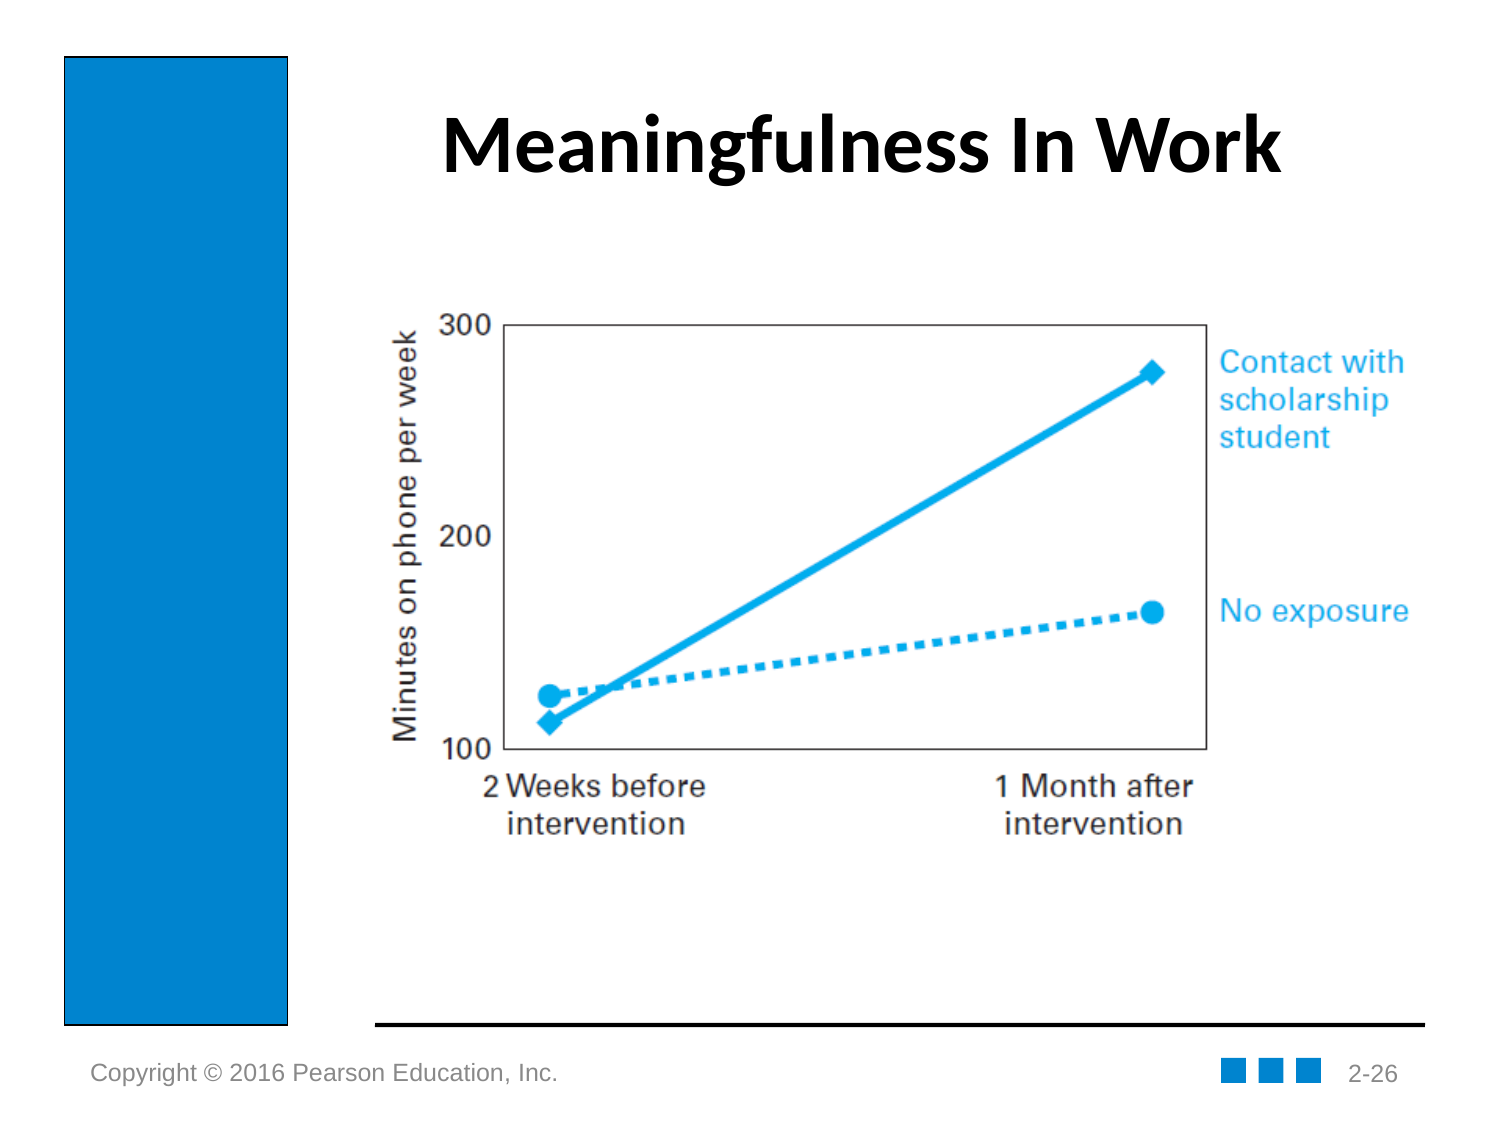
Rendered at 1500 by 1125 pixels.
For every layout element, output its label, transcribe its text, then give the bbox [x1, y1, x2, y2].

picture [386, 298, 1414, 863]
title Meaningfulness In Work [300, 45, 1425, 233]
text_box Copyright © 2016 Pearson Education, Inc. [75, 1055, 625, 1088]
text_box [64, 56, 288, 1025]
text_box 2-26 [1333, 1050, 1421, 1095]
text_box [1258, 1057, 1284, 1083]
text_box [1221, 1057, 1246, 1083]
text_box [1296, 1057, 1321, 1083]
